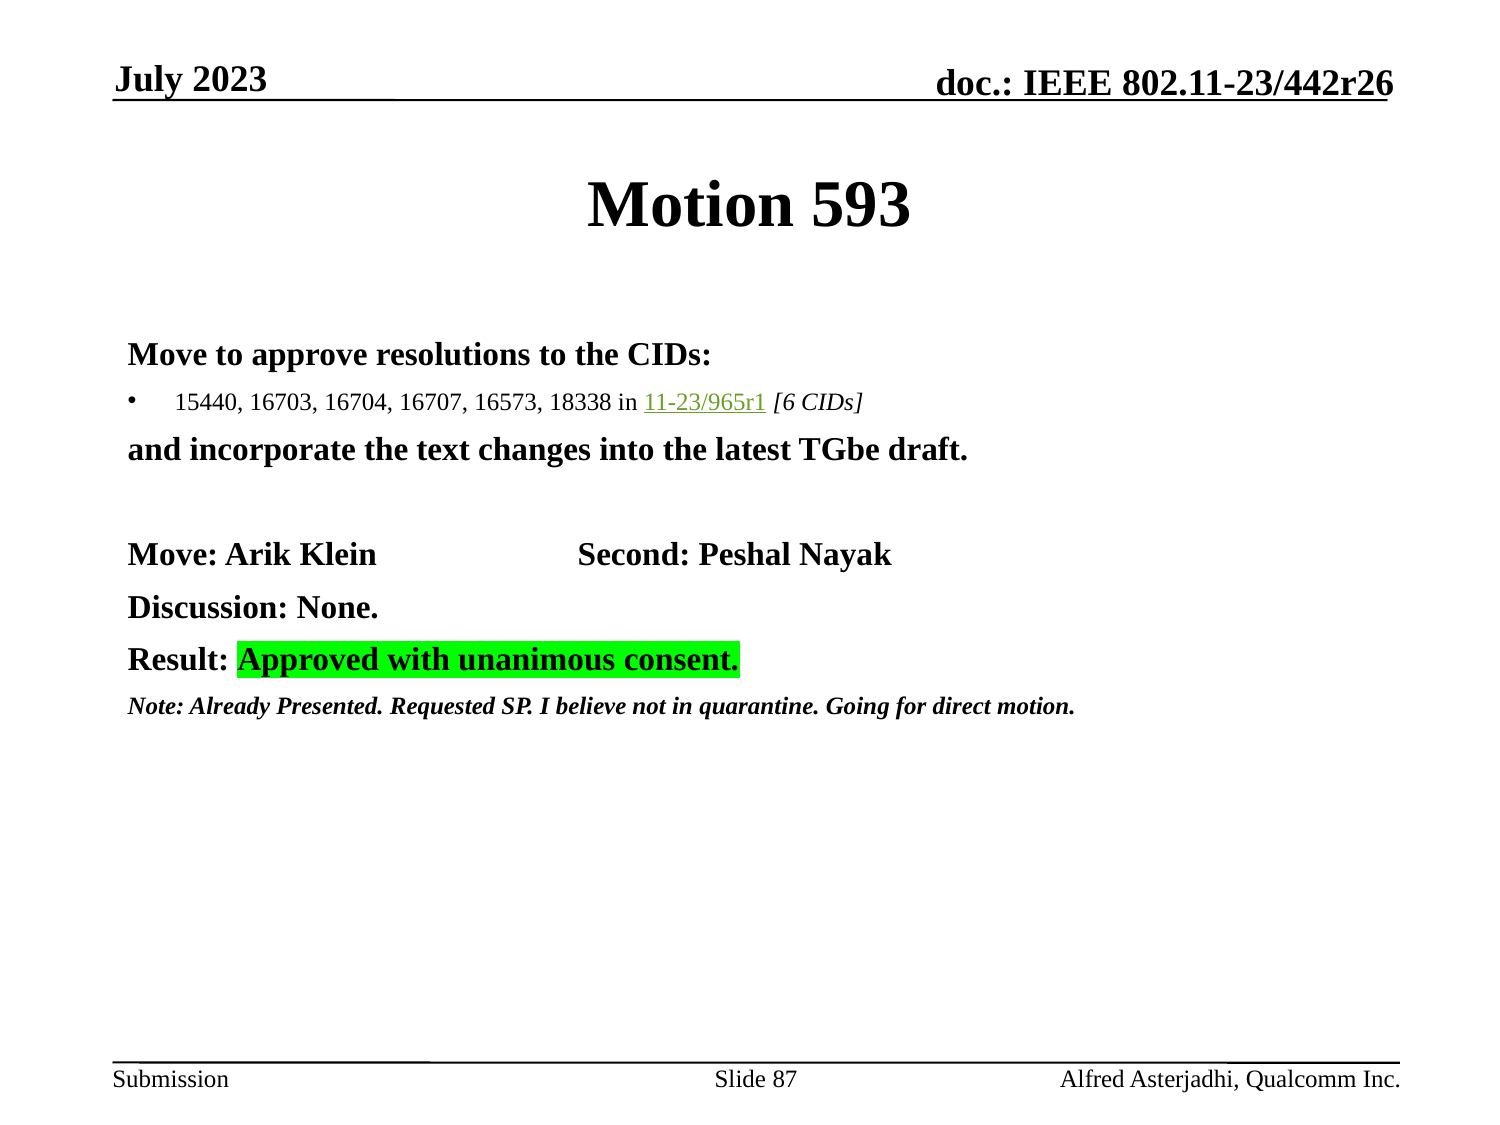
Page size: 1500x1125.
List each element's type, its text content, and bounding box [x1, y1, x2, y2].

title Motion 593 [112, 112, 1388, 288]
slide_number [114, 54, 423, 100]
slide_number Slide 87 [712, 1061, 800, 1123]
footer Alfred Asterjadhi, Qualcomm Inc. [878, 1061, 1402, 1093]
list Move to approve resolutions to the CIDs: 15440, 16703, 16704, 16707, 16573, 18338 in 11-23/965r1 [6 CIDs] and incorporate the text changes into the latest TGbe draft. Move: Arik Klein Second: Peshal Nayak Discussion: None. Result: Approved with unanimous consent. Note: Already Presented. Requested SP. I believe not in quarantine. Going for direct motion. [112, 324, 1388, 1063]
